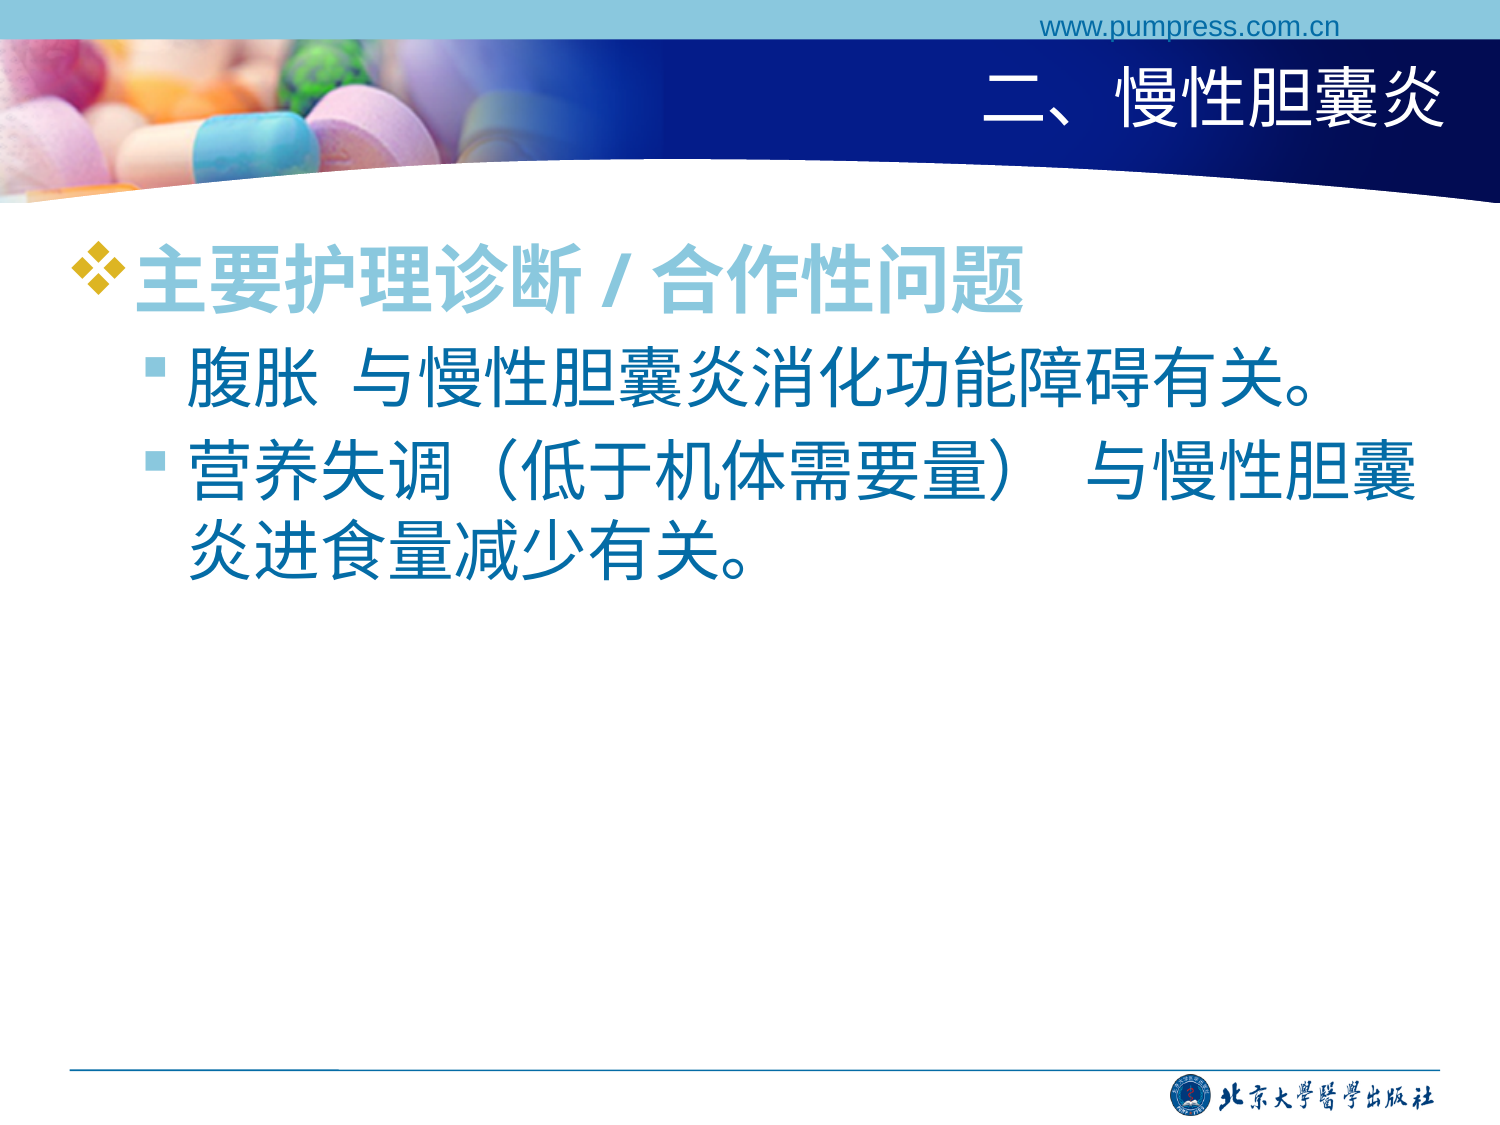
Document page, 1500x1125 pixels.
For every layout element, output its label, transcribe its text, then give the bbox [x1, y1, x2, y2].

picture [1170, 1074, 1436, 1118]
picture [0, 40, 1500, 203]
slide_number www.pumpress.com.cn [1025, 0, 1463, 38]
list 主要护理诊断/合作性问题 腹胀 与慢性胆囊炎消化功能障碍有关。 营养失调（低于机体需要量） 与慢性胆囊炎进食量减少有关。 [49, 224, 1463, 1026]
title 二、慢性胆囊炎 [137, 49, 1463, 143]
